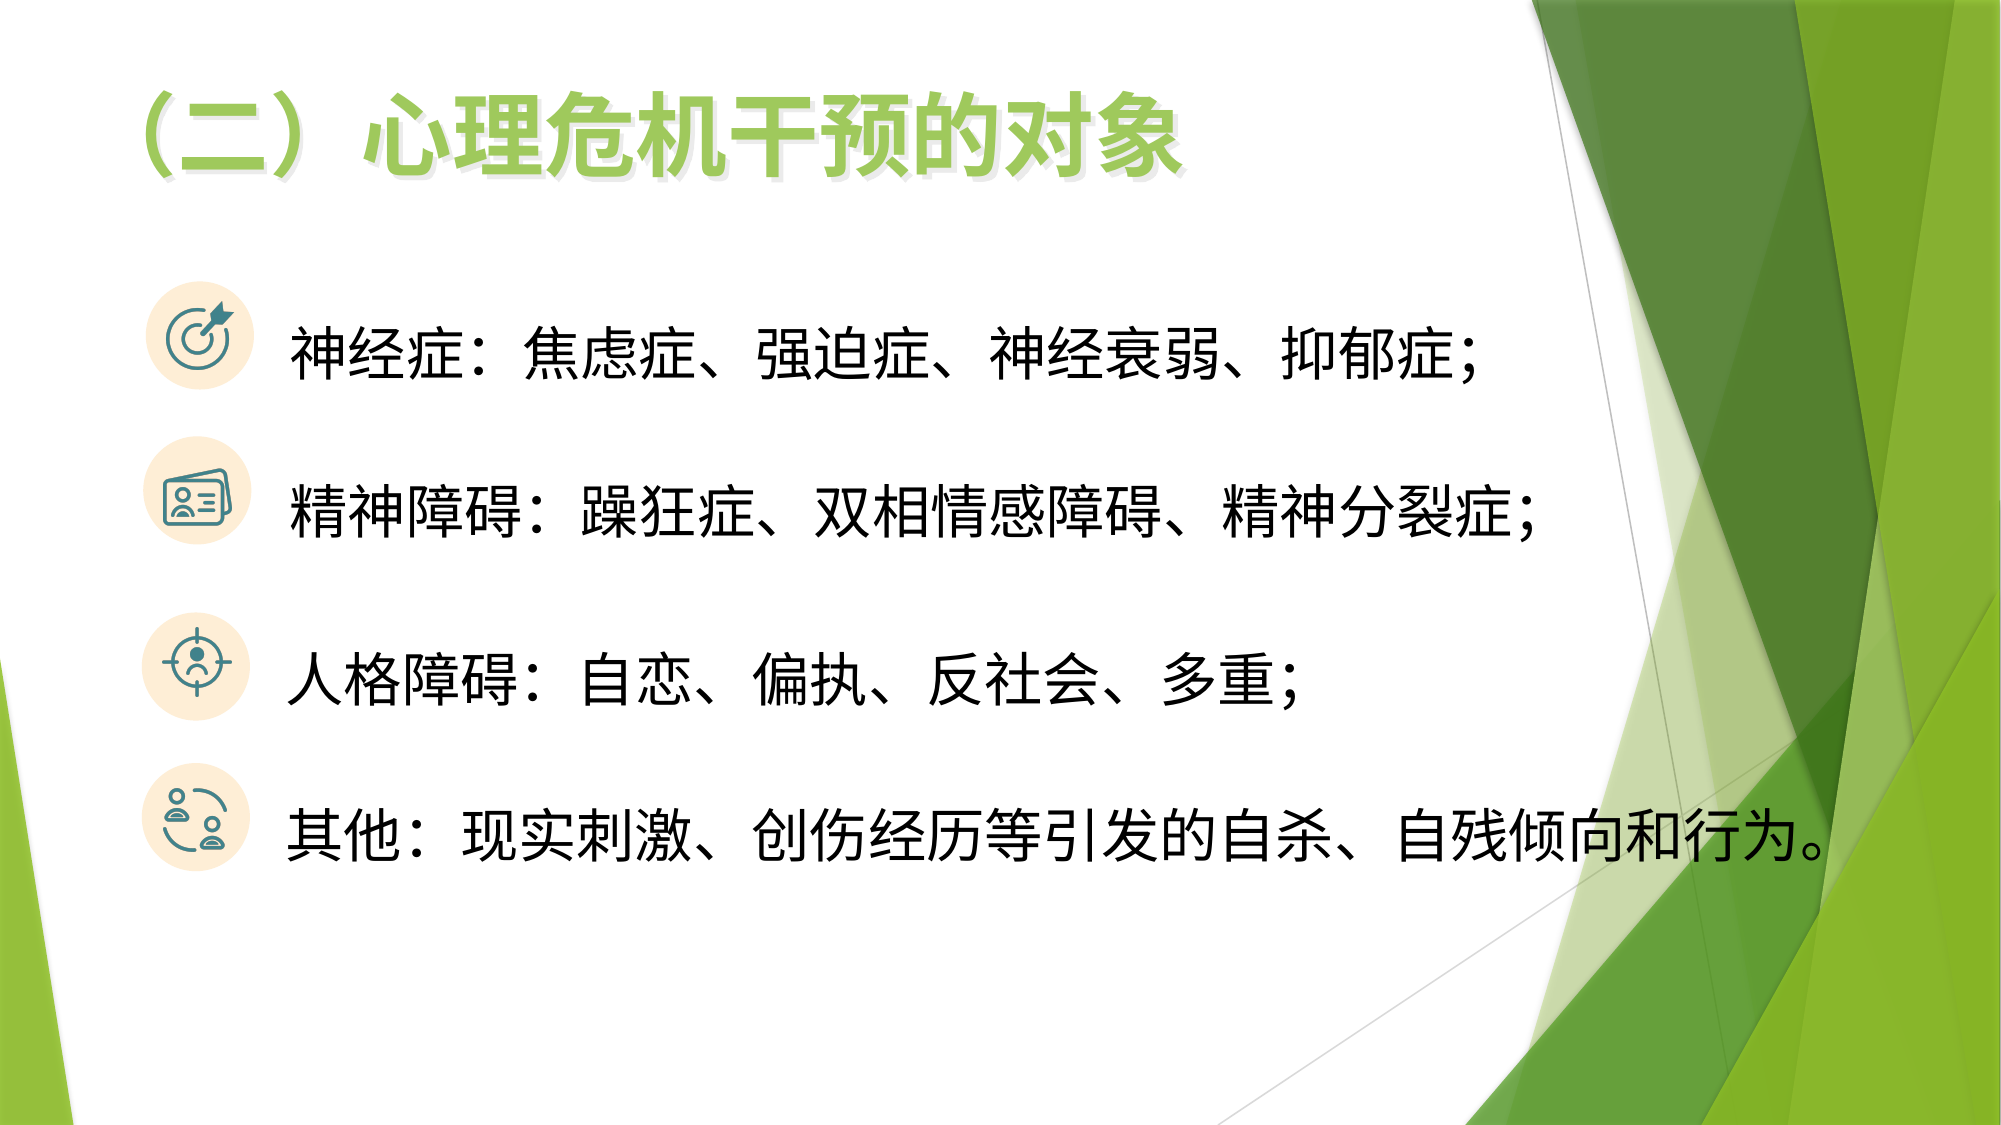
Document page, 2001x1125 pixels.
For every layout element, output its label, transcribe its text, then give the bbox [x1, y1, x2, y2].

text_box 神经症：焦虑症、强迫症、神经衰弱、抑郁症； [274, 274, 1544, 394]
text_box [141, 434, 253, 531]
text_box 其他：现实刺激、创伤经历等引发的自杀、自残倾向和行为。 [270, 757, 1867, 877]
text_box [172, 540, 223, 546]
picture [161, 627, 232, 698]
text_box （二）心理危机干预的对象 [70, 82, 1544, 183]
picture [163, 788, 228, 852]
text_box 精神障碍：躁狂症、双相情感障碍、精神分裂症； [274, 432, 1544, 553]
picture [164, 300, 235, 371]
text_box [140, 761, 252, 873]
text_box 人格障碍：自恋、偏执、反社会、多重； [270, 601, 1827, 721]
text_box [144, 279, 256, 392]
picture [163, 462, 232, 532]
text_box [140, 610, 252, 723]
